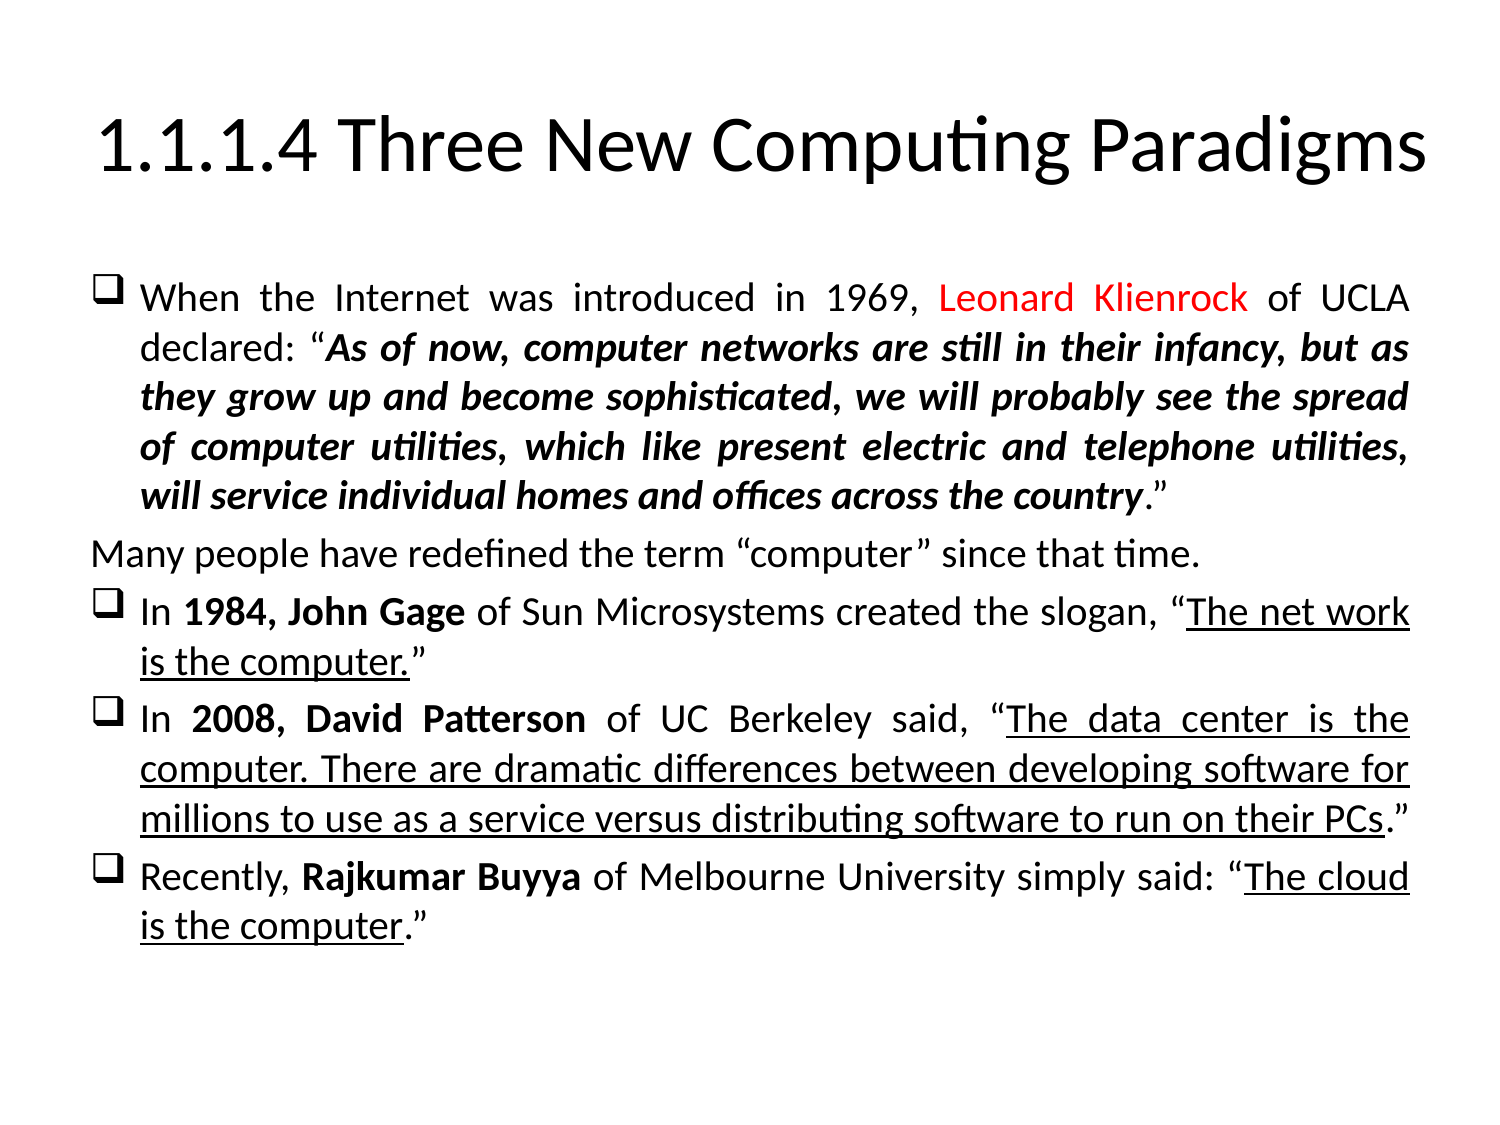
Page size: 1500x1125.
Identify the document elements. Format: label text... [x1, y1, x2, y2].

list When the Internet was introduced in 1969, Leonard Klienrock of UCLA declared: “As of now, computer networks are still in their infancy, but as they grow up and become sophisticated, we will probably see the spread of computer utilities, which like present electric and telephone utilities, will service individual homes and offices across the country.” Many people have redefined the term “computer” since that time. In 1984, John Gage of Sun Microsystems created the slogan, “The net work is the computer.” In 2008, David Patterson of UC Berkeley said, “The data center is the computer. There are dramatic differences between developing software for millions to use as a service versus distributing software to run on their PCs.” Recently, Rajkumar Buyya of Melbourne University simply said: “The cloud is the computer.” [75, 262, 1425, 1005]
title 1.1.1.4 Three New Computing Paradigms [24, 45, 1500, 233]
